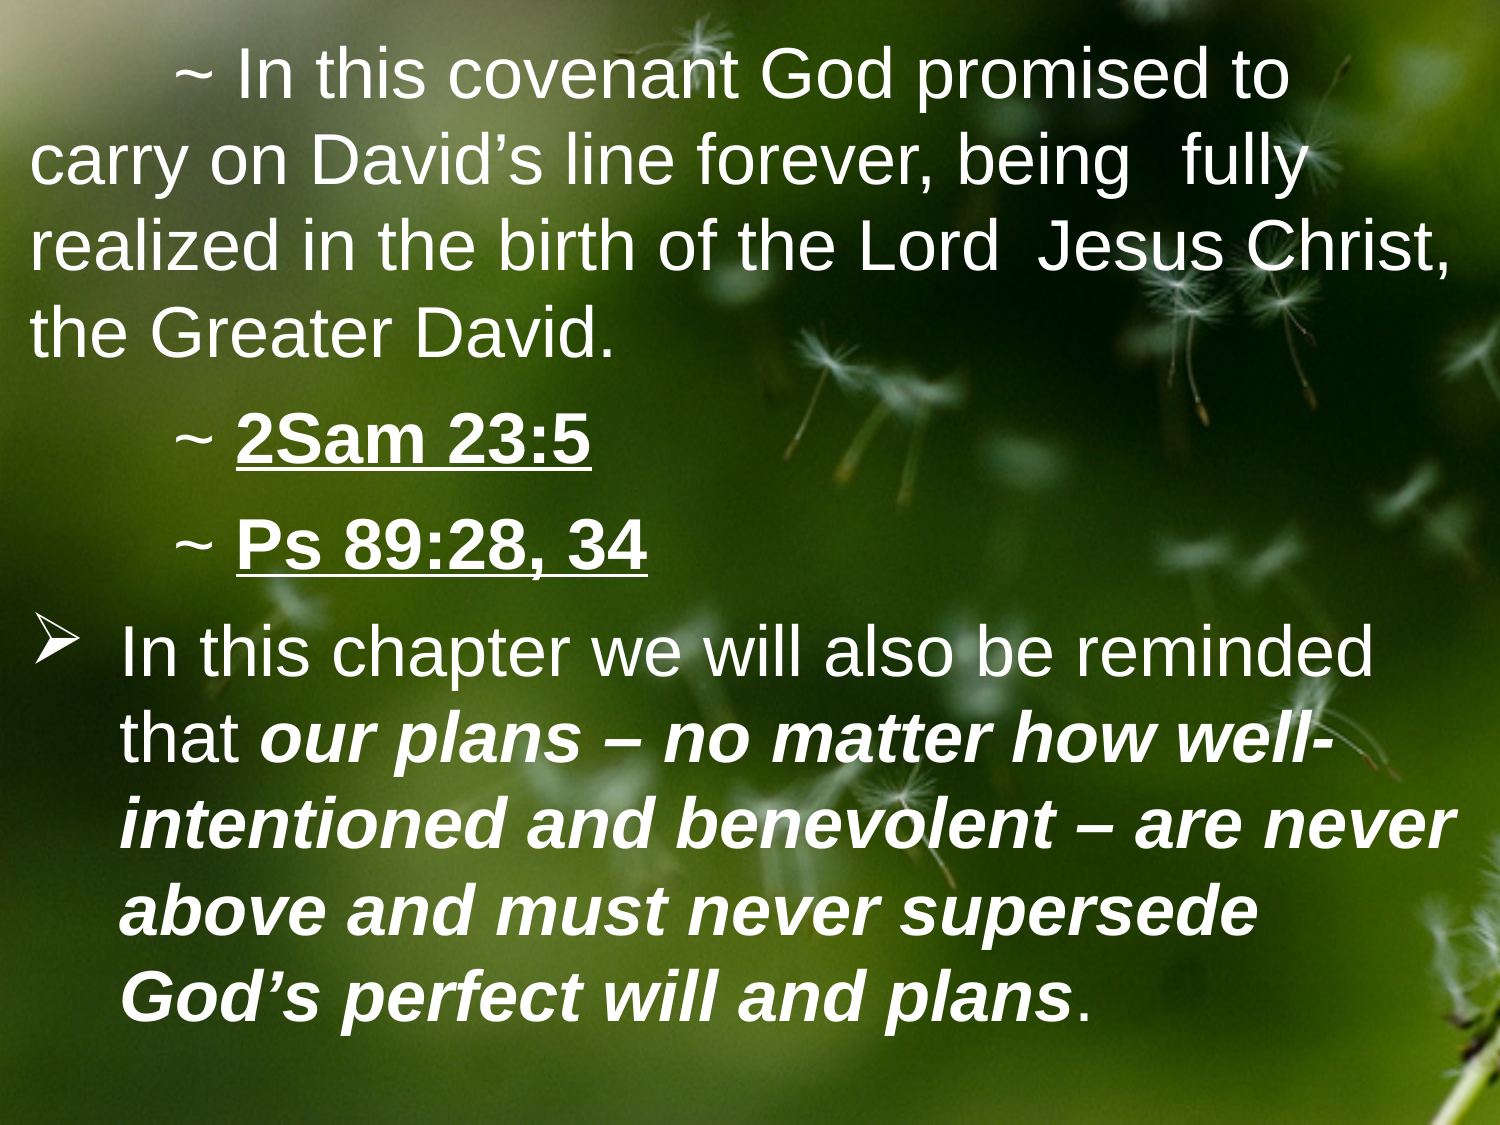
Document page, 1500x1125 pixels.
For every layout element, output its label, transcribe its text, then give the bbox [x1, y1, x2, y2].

picture [0, 0, 1500, 1125]
subtitle ~ In this covenant God promised to carry on David’s line forever, being fully realized in the birth of the Lord Jesus Christ, the Greater David. ~ 2Sam 23:5 ~ Ps 89:28, 34 In this chapter we will also be reminded that our plans – no matter how well-intentioned and benevolent – are never above and must never supersede God’s perfect will and plans. [14, 18, 1486, 1108]
